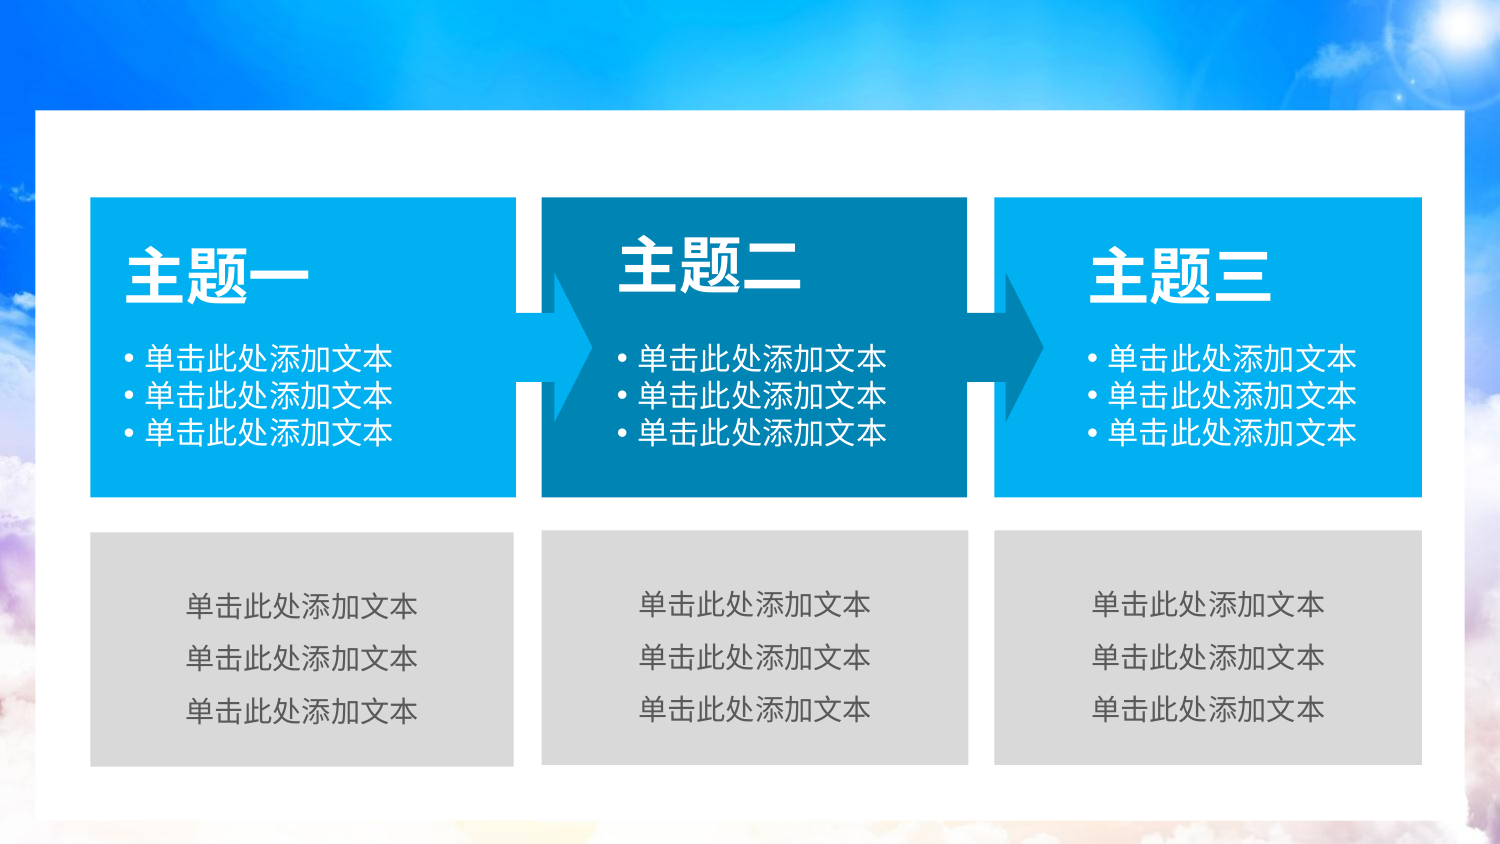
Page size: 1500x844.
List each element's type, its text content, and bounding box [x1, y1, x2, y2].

text_box 单击此处添加文本 单击此处添加文本 单击此处添加文本 [539, 528, 970, 767]
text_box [594, 197, 1044, 498]
picture [0, 0, 1500, 844]
text_box 单击此处添加文本 单击此处添加文本 单击此处添加文本 [992, 528, 1424, 767]
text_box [1046, 197, 1471, 498]
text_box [90, 197, 593, 498]
text_box 单击此处添加文本 单击此处添加文本 单击此处添加文本 [88, 530, 516, 769]
